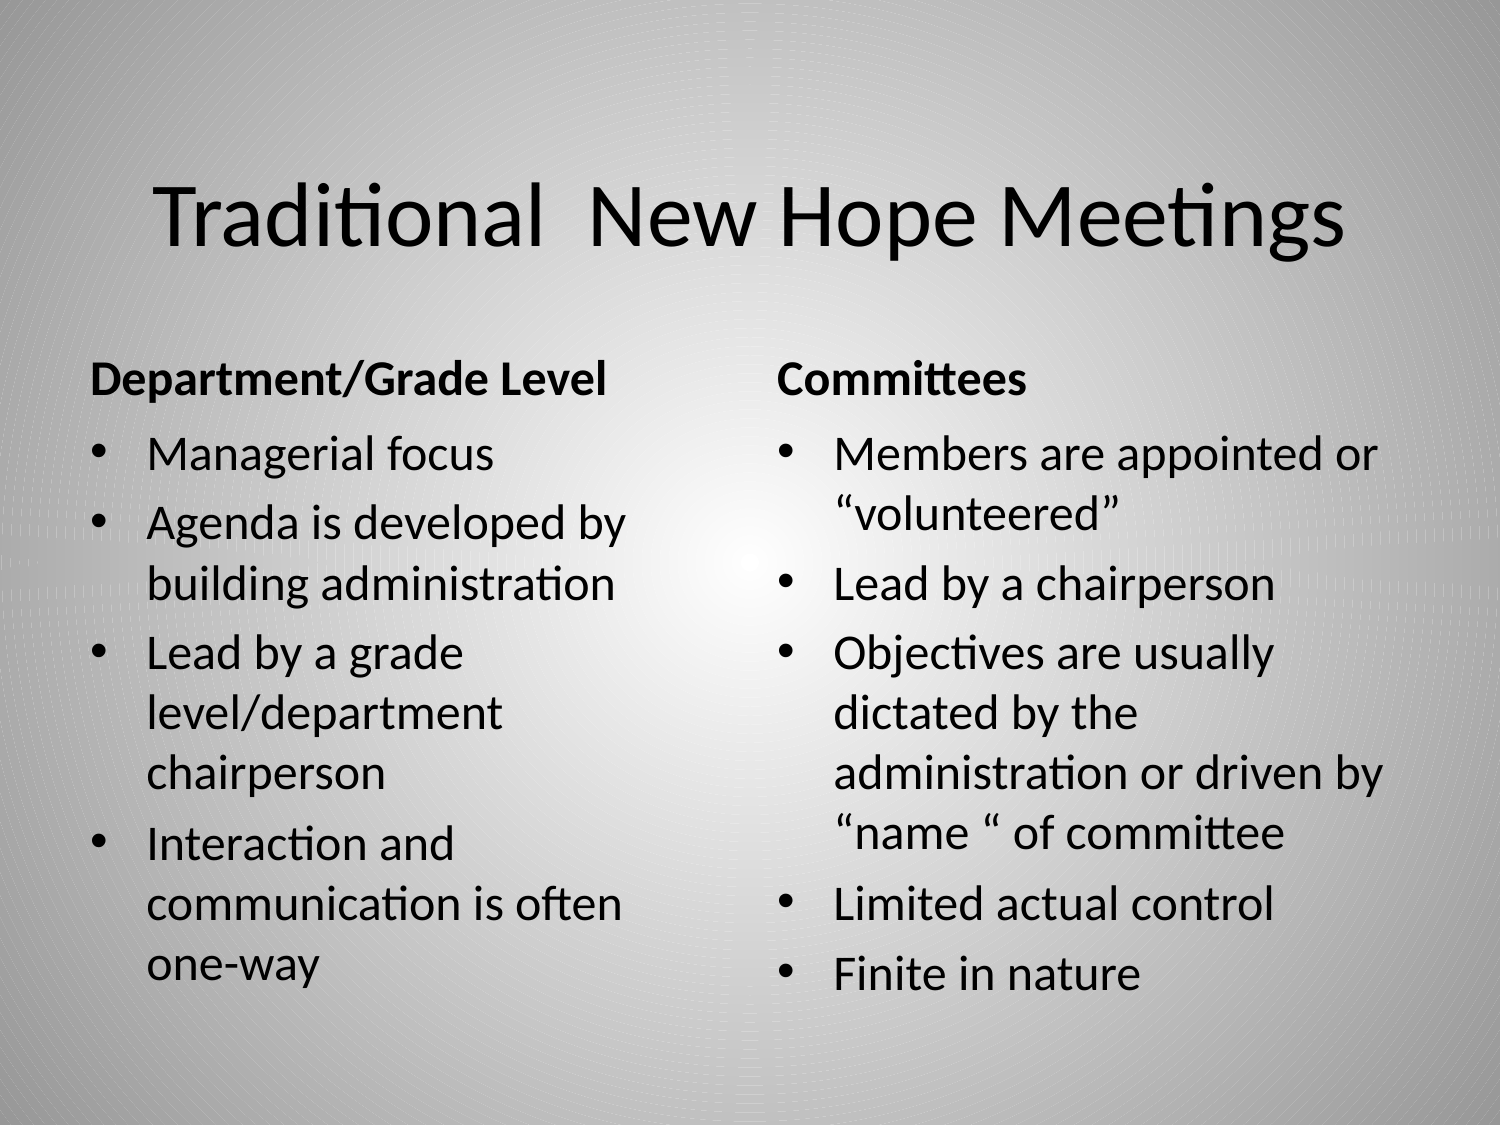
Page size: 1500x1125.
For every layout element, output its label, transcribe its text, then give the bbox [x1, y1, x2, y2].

list Members are appointed or “volunteered” Lead by a chairperson Objectives are usually dictated by the administration or driven by “name “ of committee Limited actual control Finite in nature [761, 412, 1425, 1044]
list Committees [761, 305, 1425, 412]
list Managerial focus Agenda is developed by building administration Lead by a grade level/department chairperson Interaction and communication is often one-way [75, 412, 738, 1044]
title Traditional New Hope Meetings [75, 115, 1425, 304]
list Department/Grade Level [75, 304, 738, 412]
